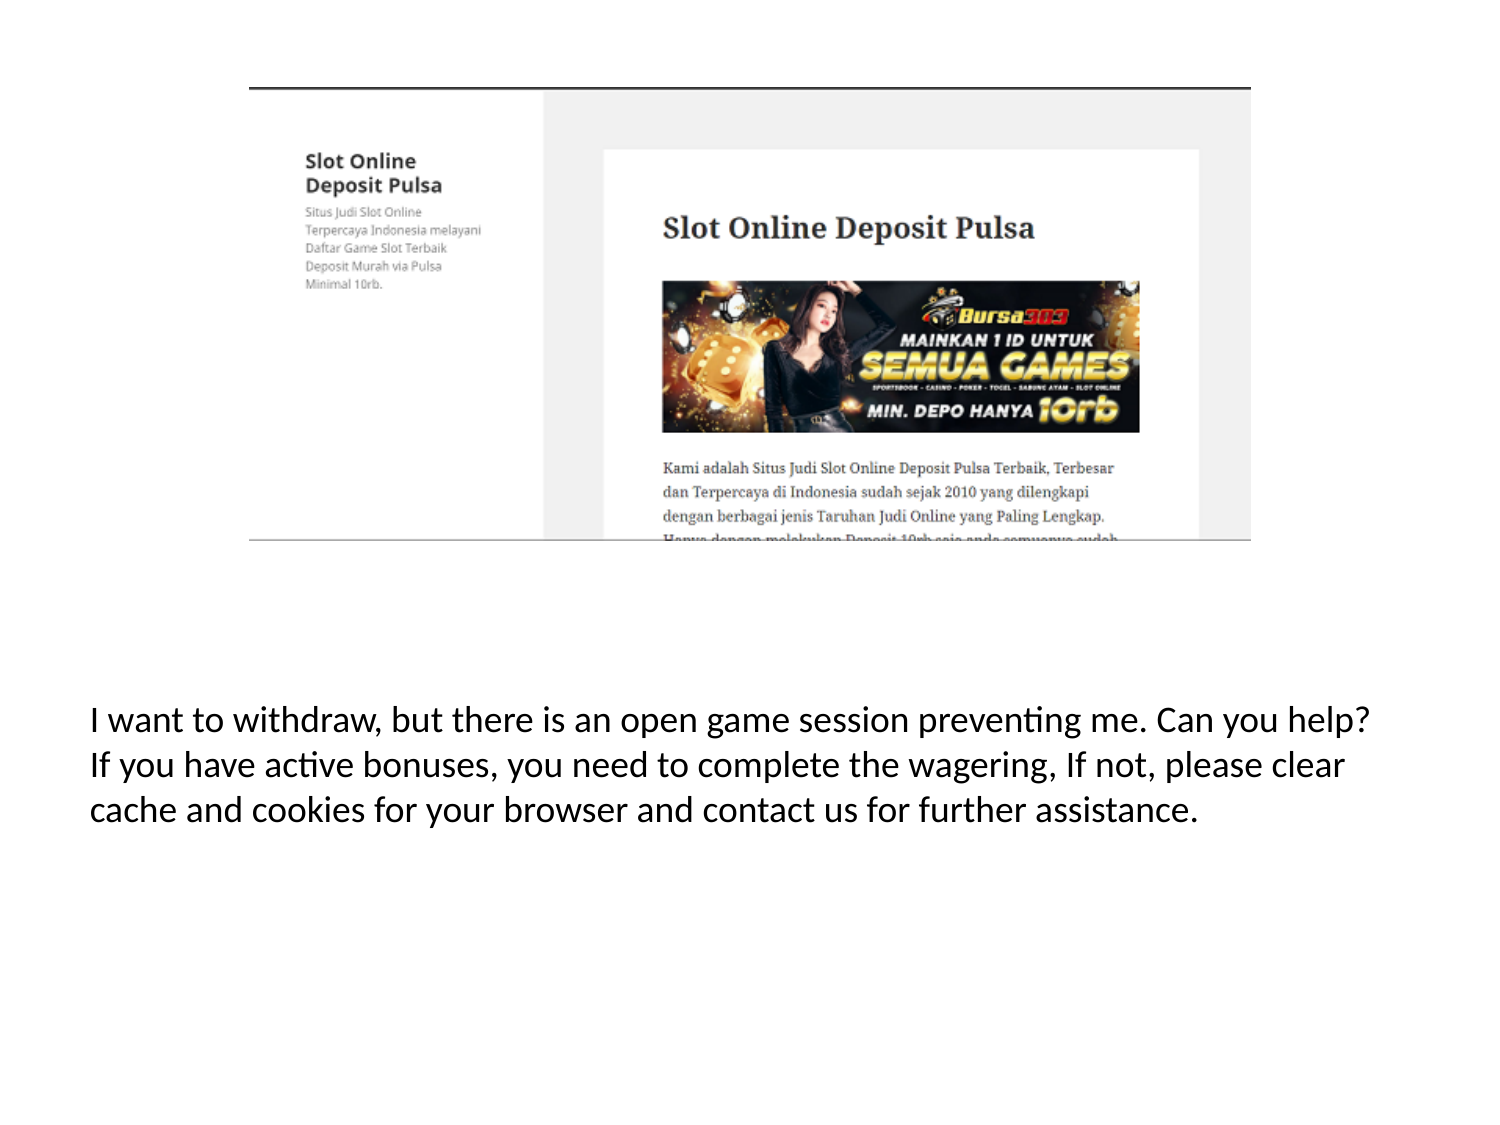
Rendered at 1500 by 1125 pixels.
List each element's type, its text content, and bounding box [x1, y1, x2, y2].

picture [249, 87, 1251, 541]
text_box I want to withdraw, but there is an open game session preventing me. Can you help? If you have active bonuses, you need to complete the wagering, If not, please clear cache and cookies for your browser and contact us for further assistance. [74, 687, 1413, 883]
